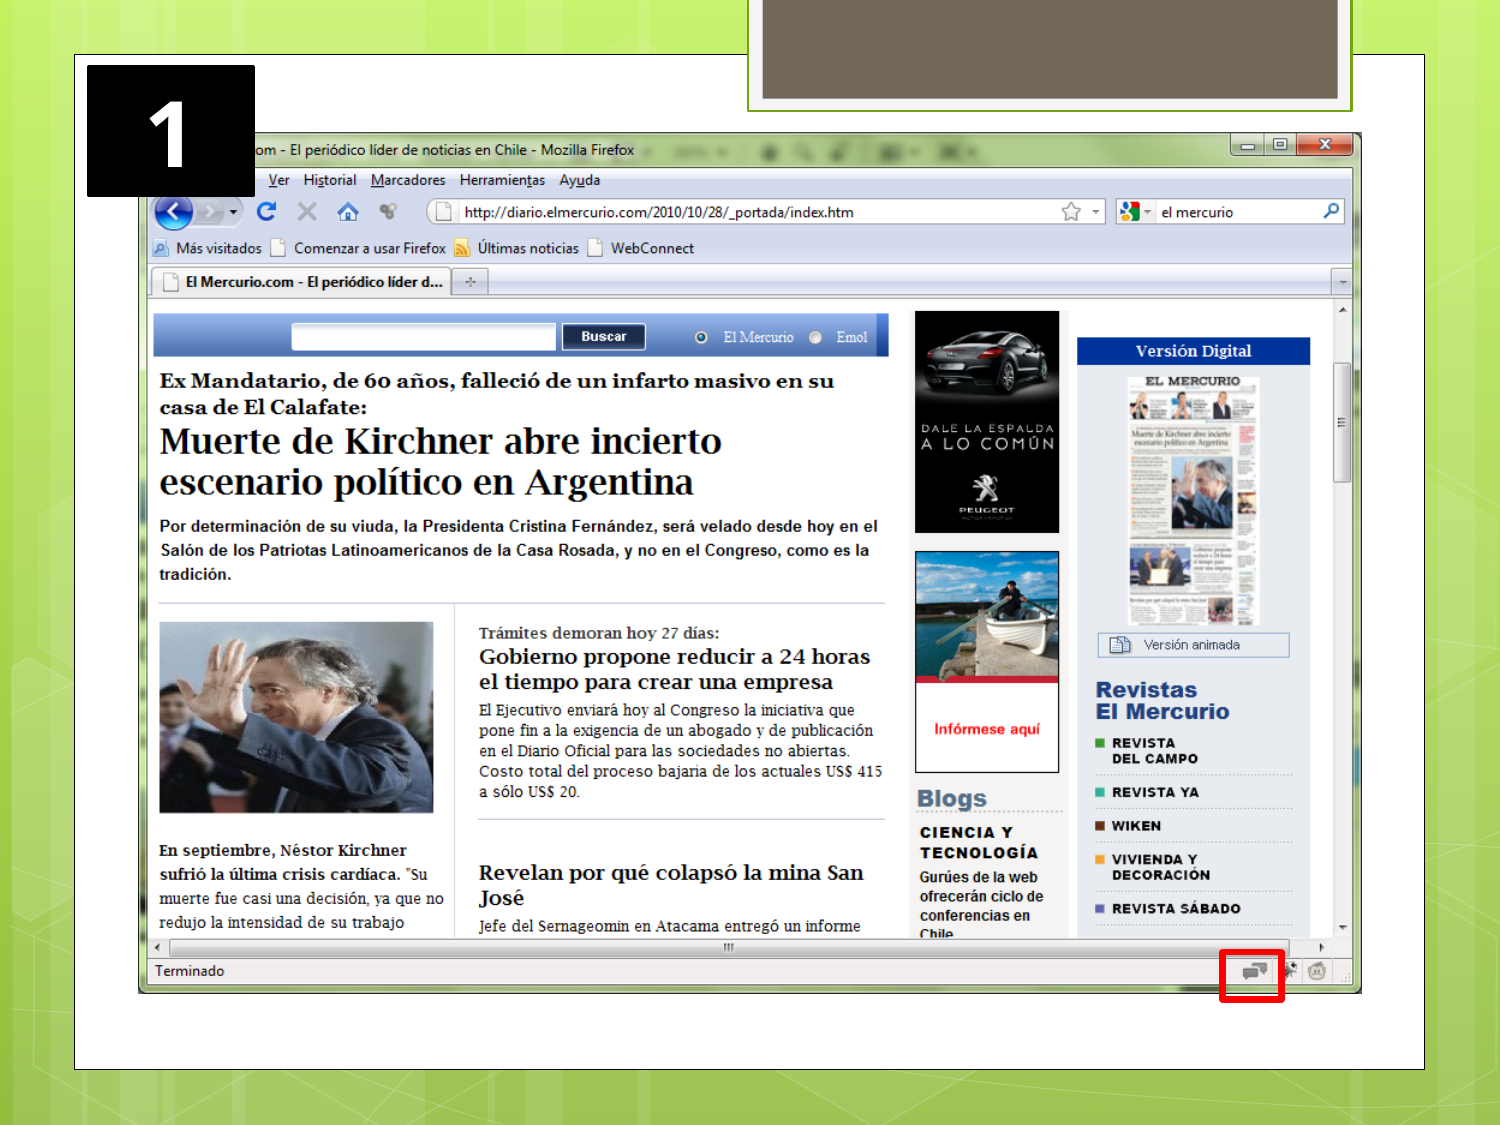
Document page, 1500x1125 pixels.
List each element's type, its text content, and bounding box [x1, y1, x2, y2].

picture [138, 130, 1362, 994]
text_box 1 [87, 65, 255, 197]
